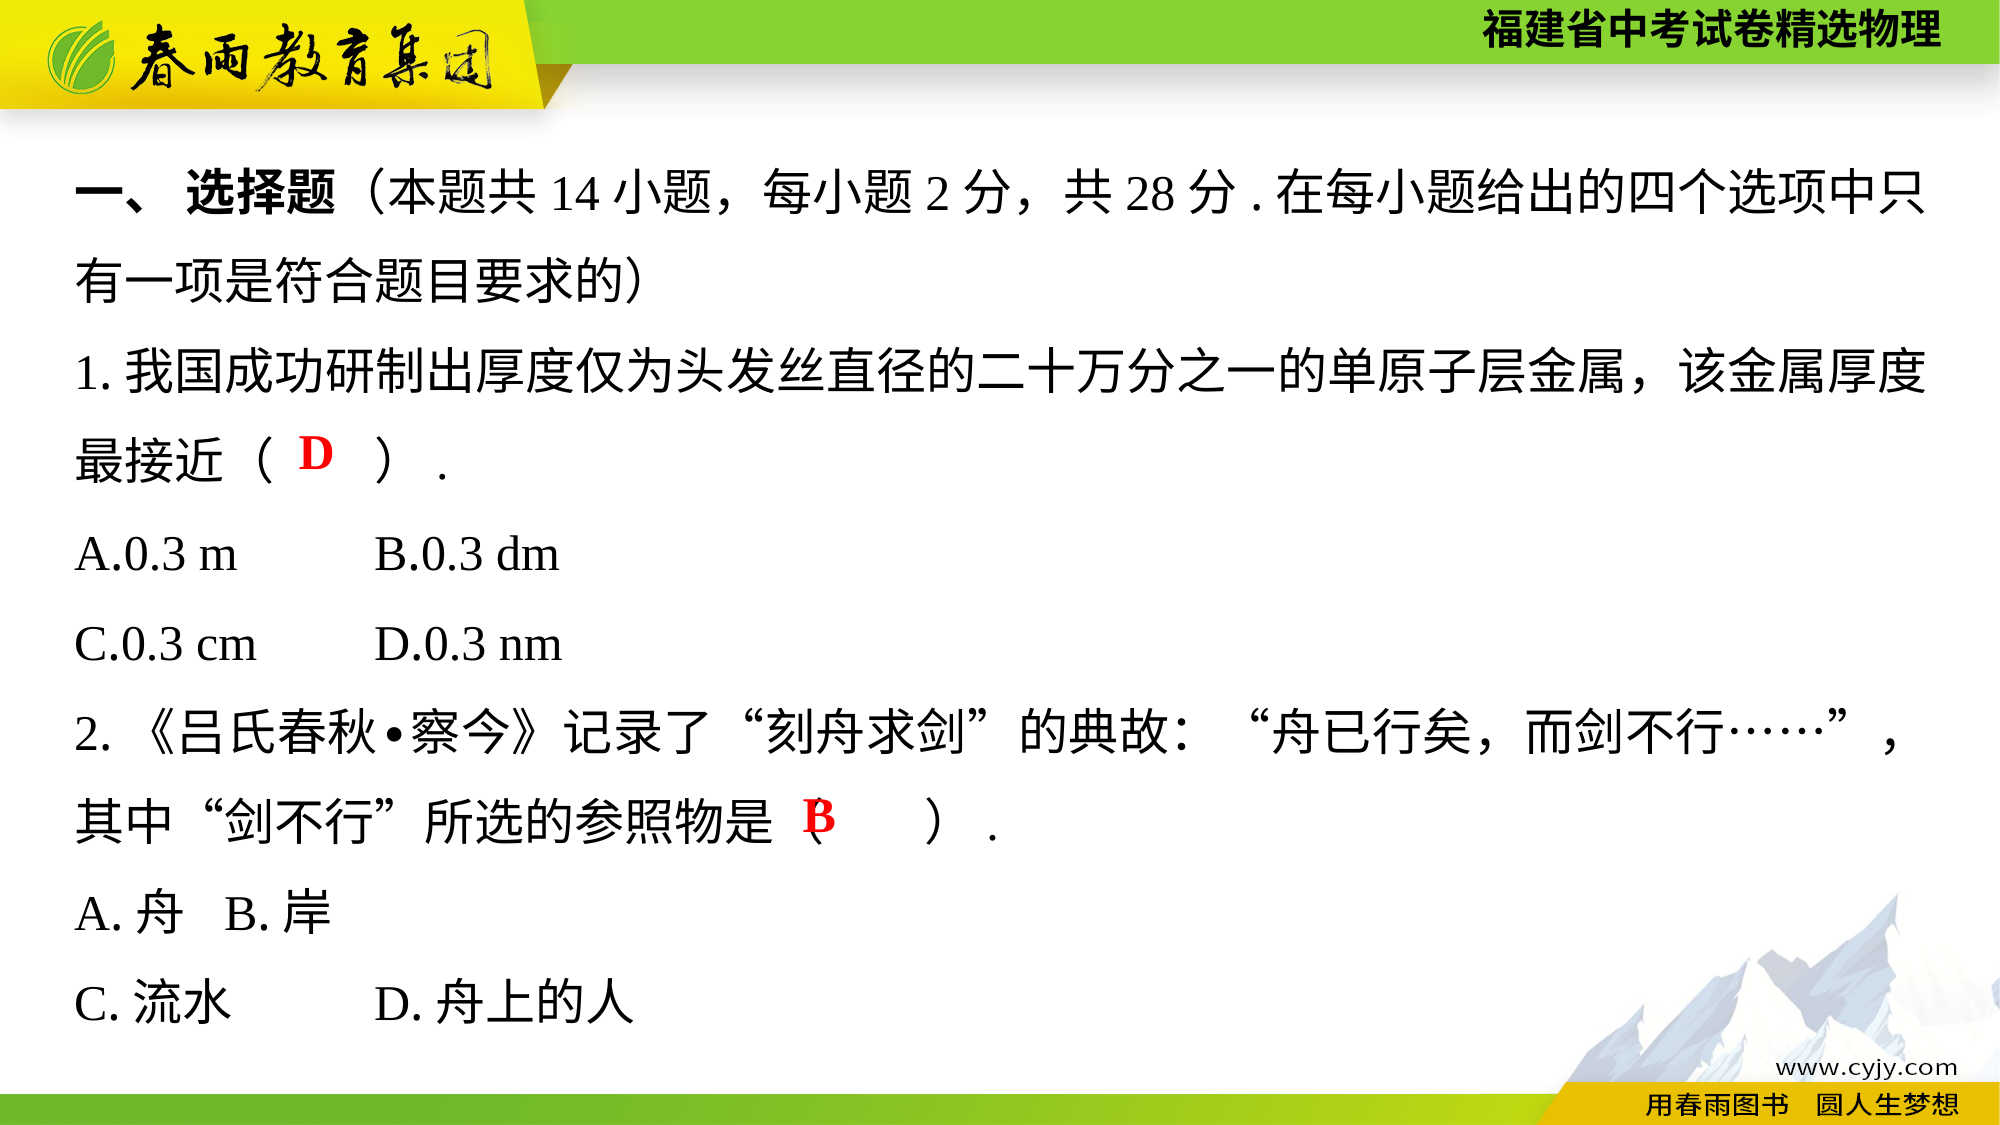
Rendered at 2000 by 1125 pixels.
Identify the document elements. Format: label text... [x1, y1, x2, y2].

text_box B [787, 775, 851, 850]
text_box D [283, 411, 350, 487]
picture [0, 0, 2000, 1125]
list 一、 选择题（本题共14小题，每小题2分，共28分.在每小题给出的四个选项中只有一项是符合题目要求的） 1.我国成功研制出厚度仅为头发丝直径的二十万分之一的单原子层金属，该金属厚度最接近（ ）. A.0.3 m B.0.3 dm C.0.3 cm D.0.3 nm 2.《吕氏春秋∙察今》记录了“刻舟求剑”的典故：“舟已行矣，而剑不行……”，其中“剑不行”所选的参照物是（ ）. A.舟 B.岸 C.流水 D.舟上的人 [59, 122, 1944, 1047]
